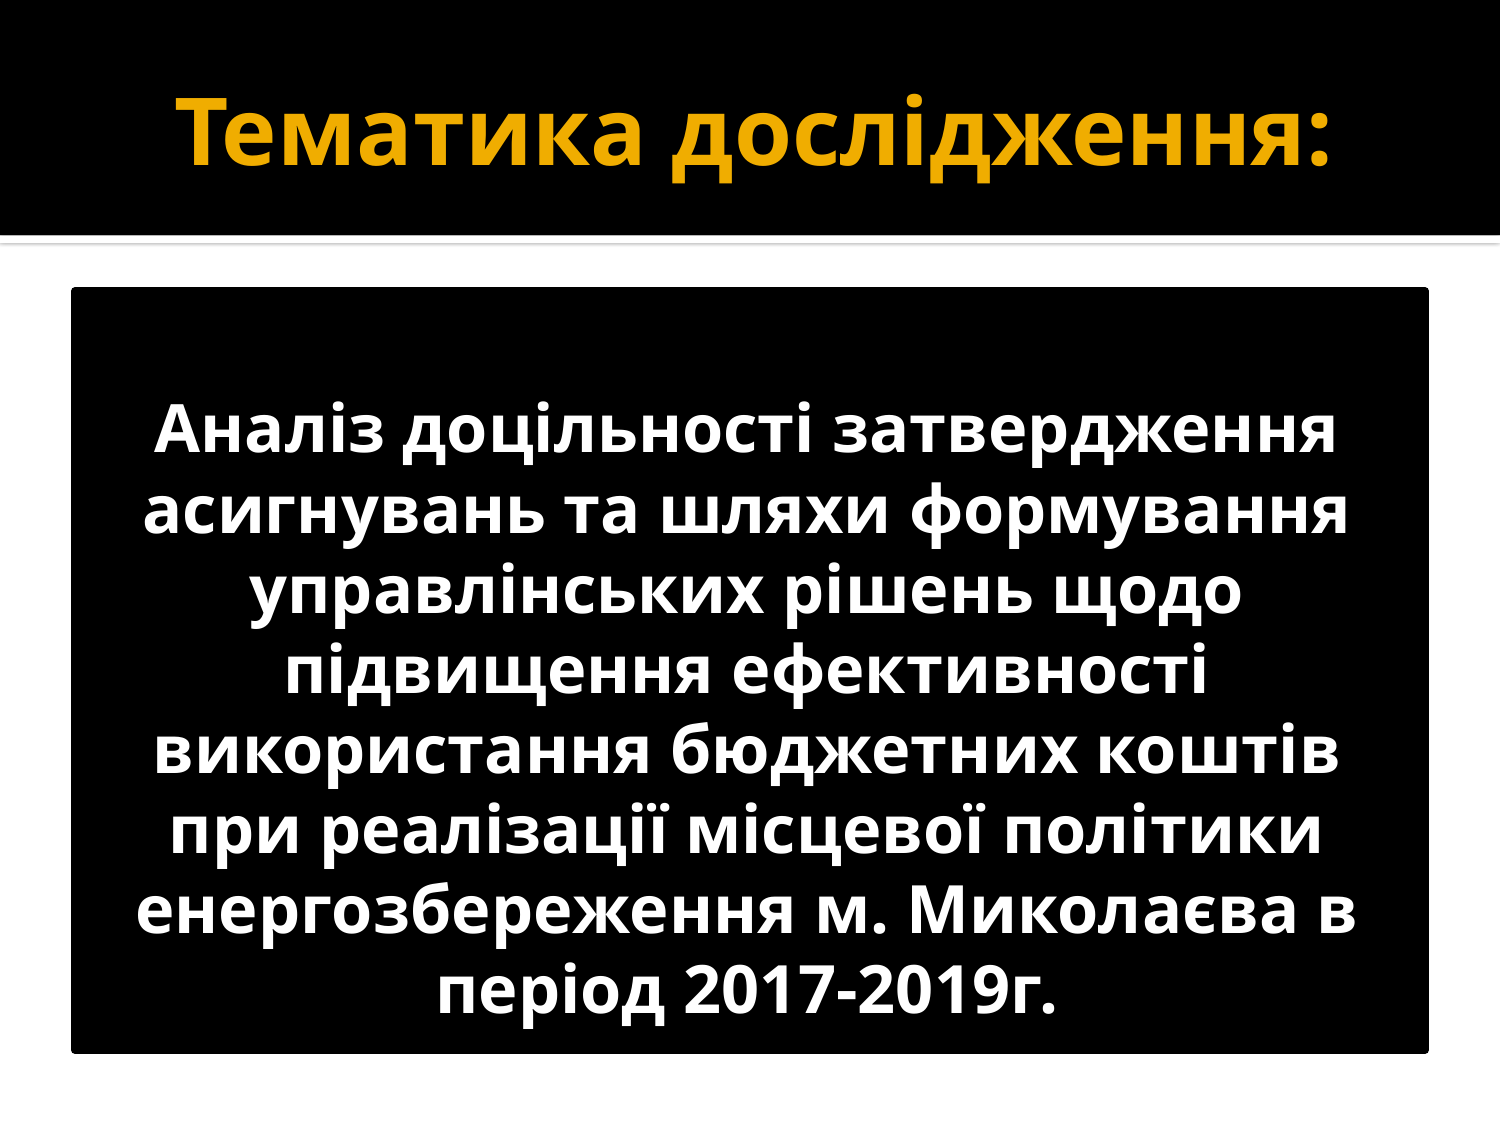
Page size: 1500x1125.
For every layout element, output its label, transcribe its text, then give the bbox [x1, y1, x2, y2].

title Тематика дослідження: [0, 25, 1500, 231]
list Аналіз доцільності затвердження асигнувань та шляхи формування управлінських рішень щодо підвищення ефективності використання бюджетних коштів при реалізації місцевої політики енергозбереження м. Миколаєва в період 2017-2019г. [71, 287, 1429, 1054]
